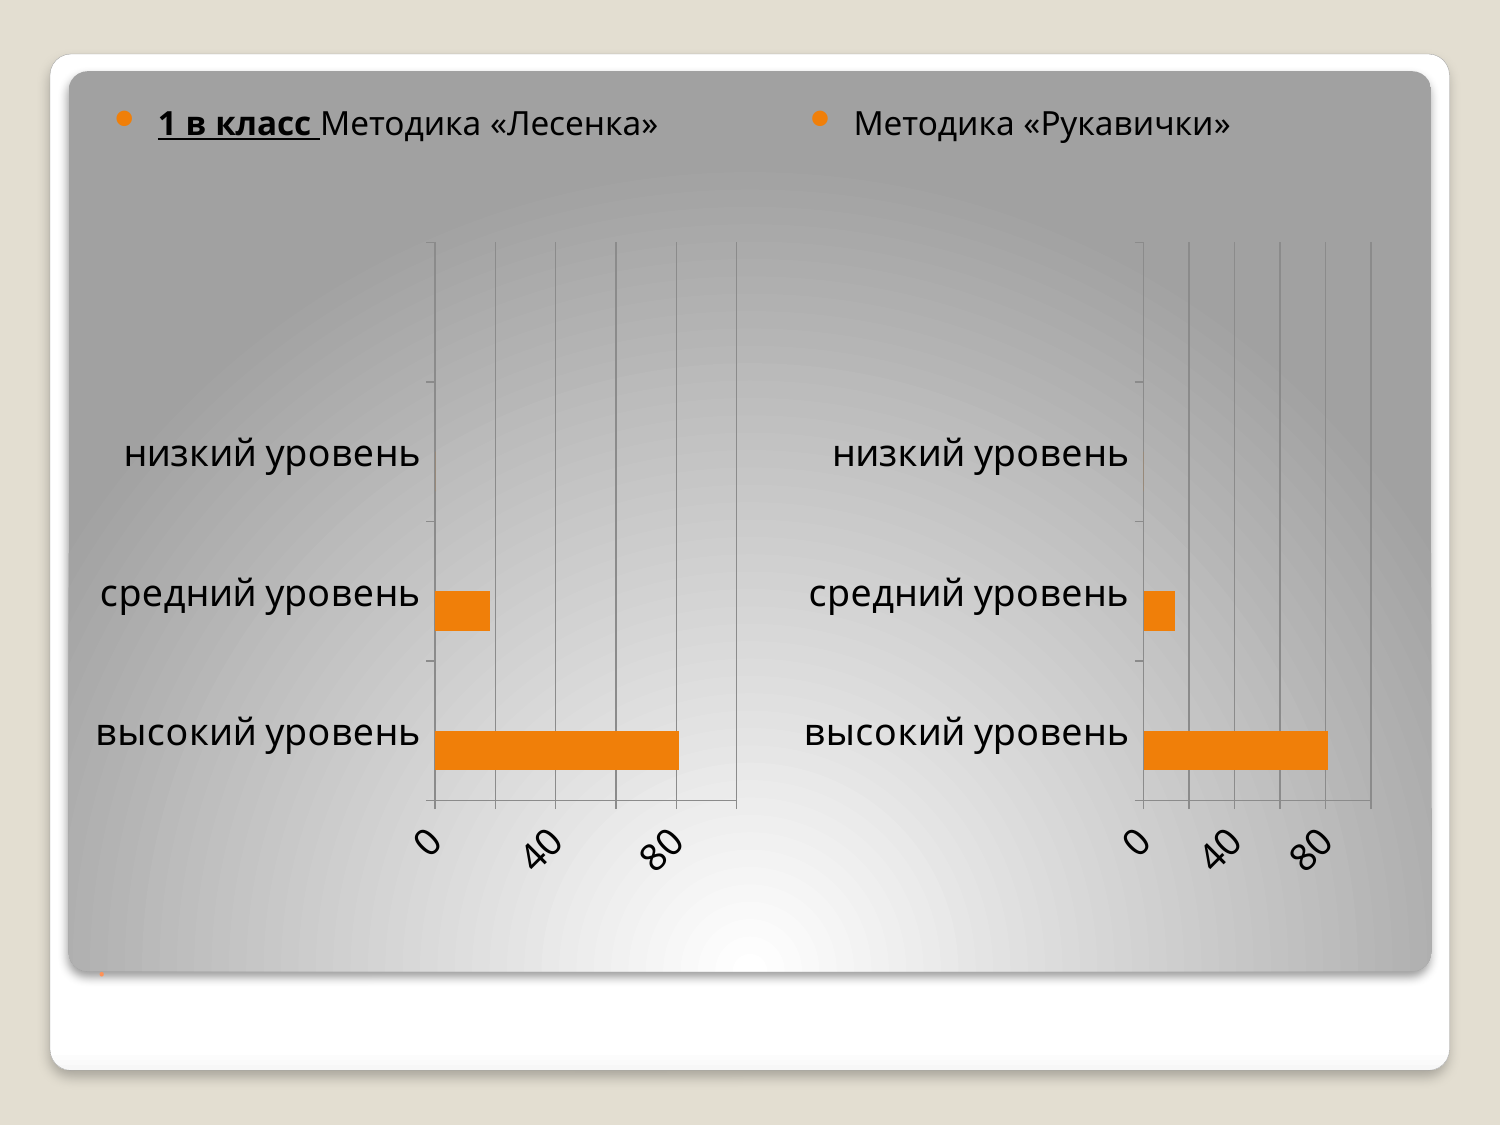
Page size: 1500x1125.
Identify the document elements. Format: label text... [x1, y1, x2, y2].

list Методика «Рукавички» [780, 86, 1426, 807]
list 1 в класс Методика «Лесенка» [84, 86, 730, 228]
chart [81, 228, 751, 897]
chart [796, 228, 1383, 897]
title . [82, 817, 1425, 991]
